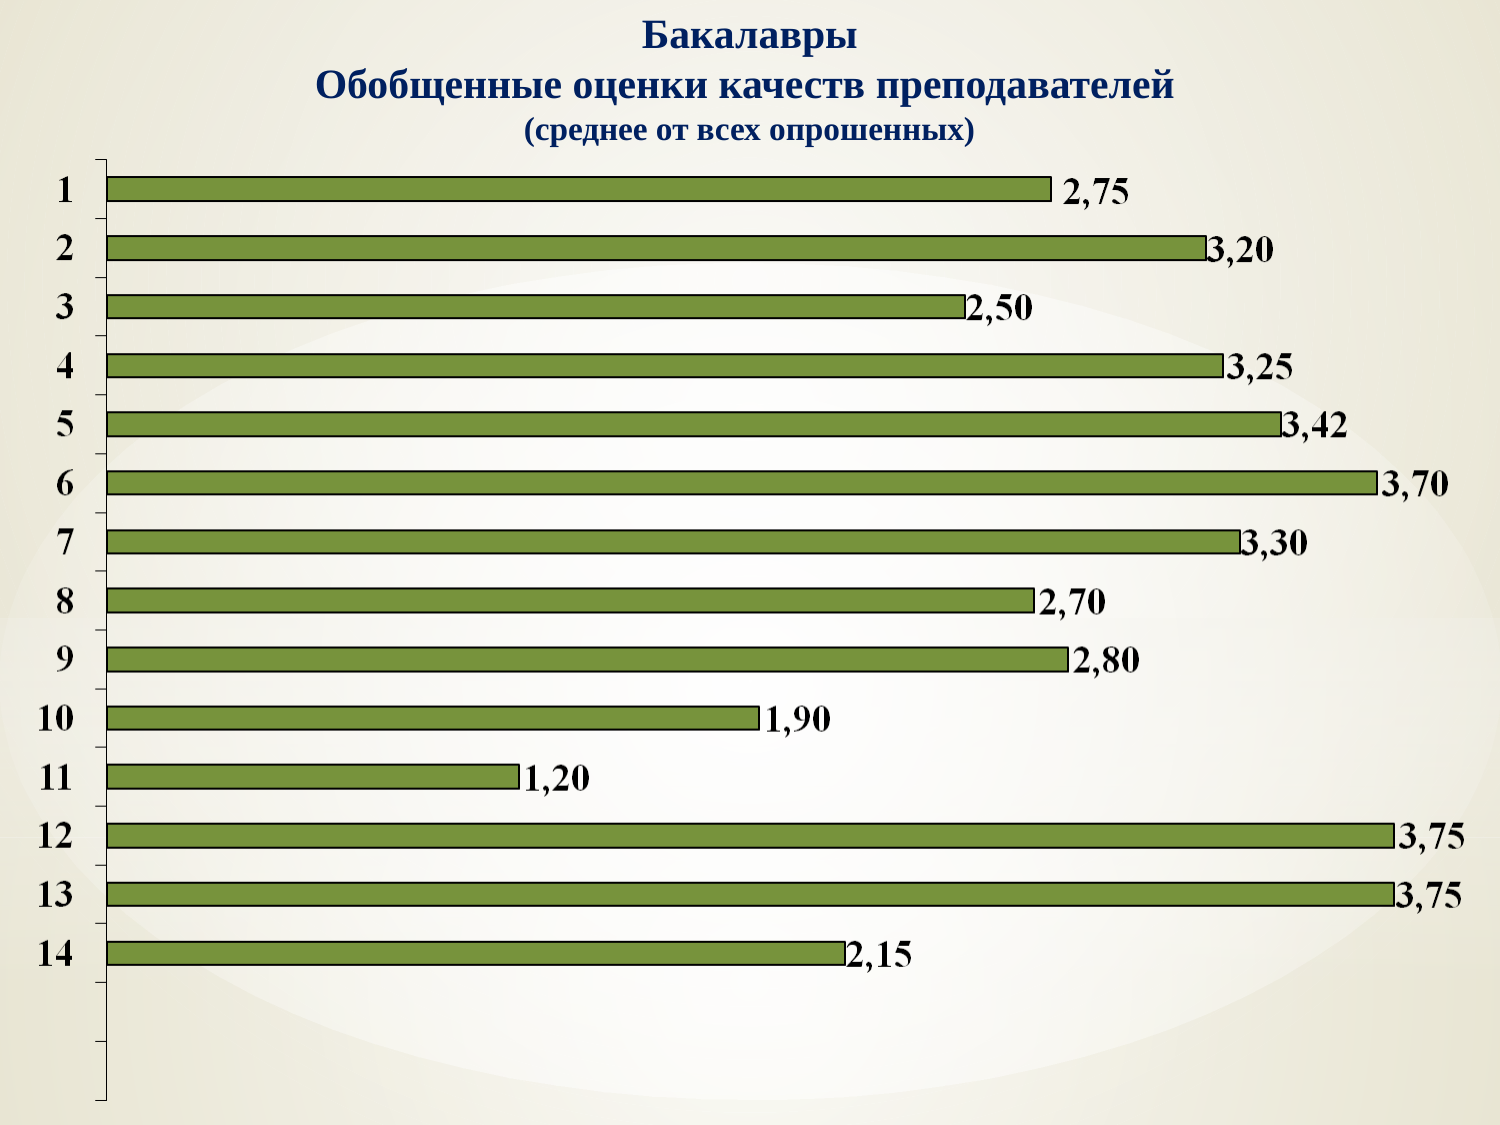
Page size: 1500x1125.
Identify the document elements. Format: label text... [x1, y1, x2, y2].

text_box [0, 149, 1492, 1117]
text_box Бакалавры Обобщенные оценки качеств преподавателей (среднее от всех опрошенных) [0, 0, 1500, 155]
